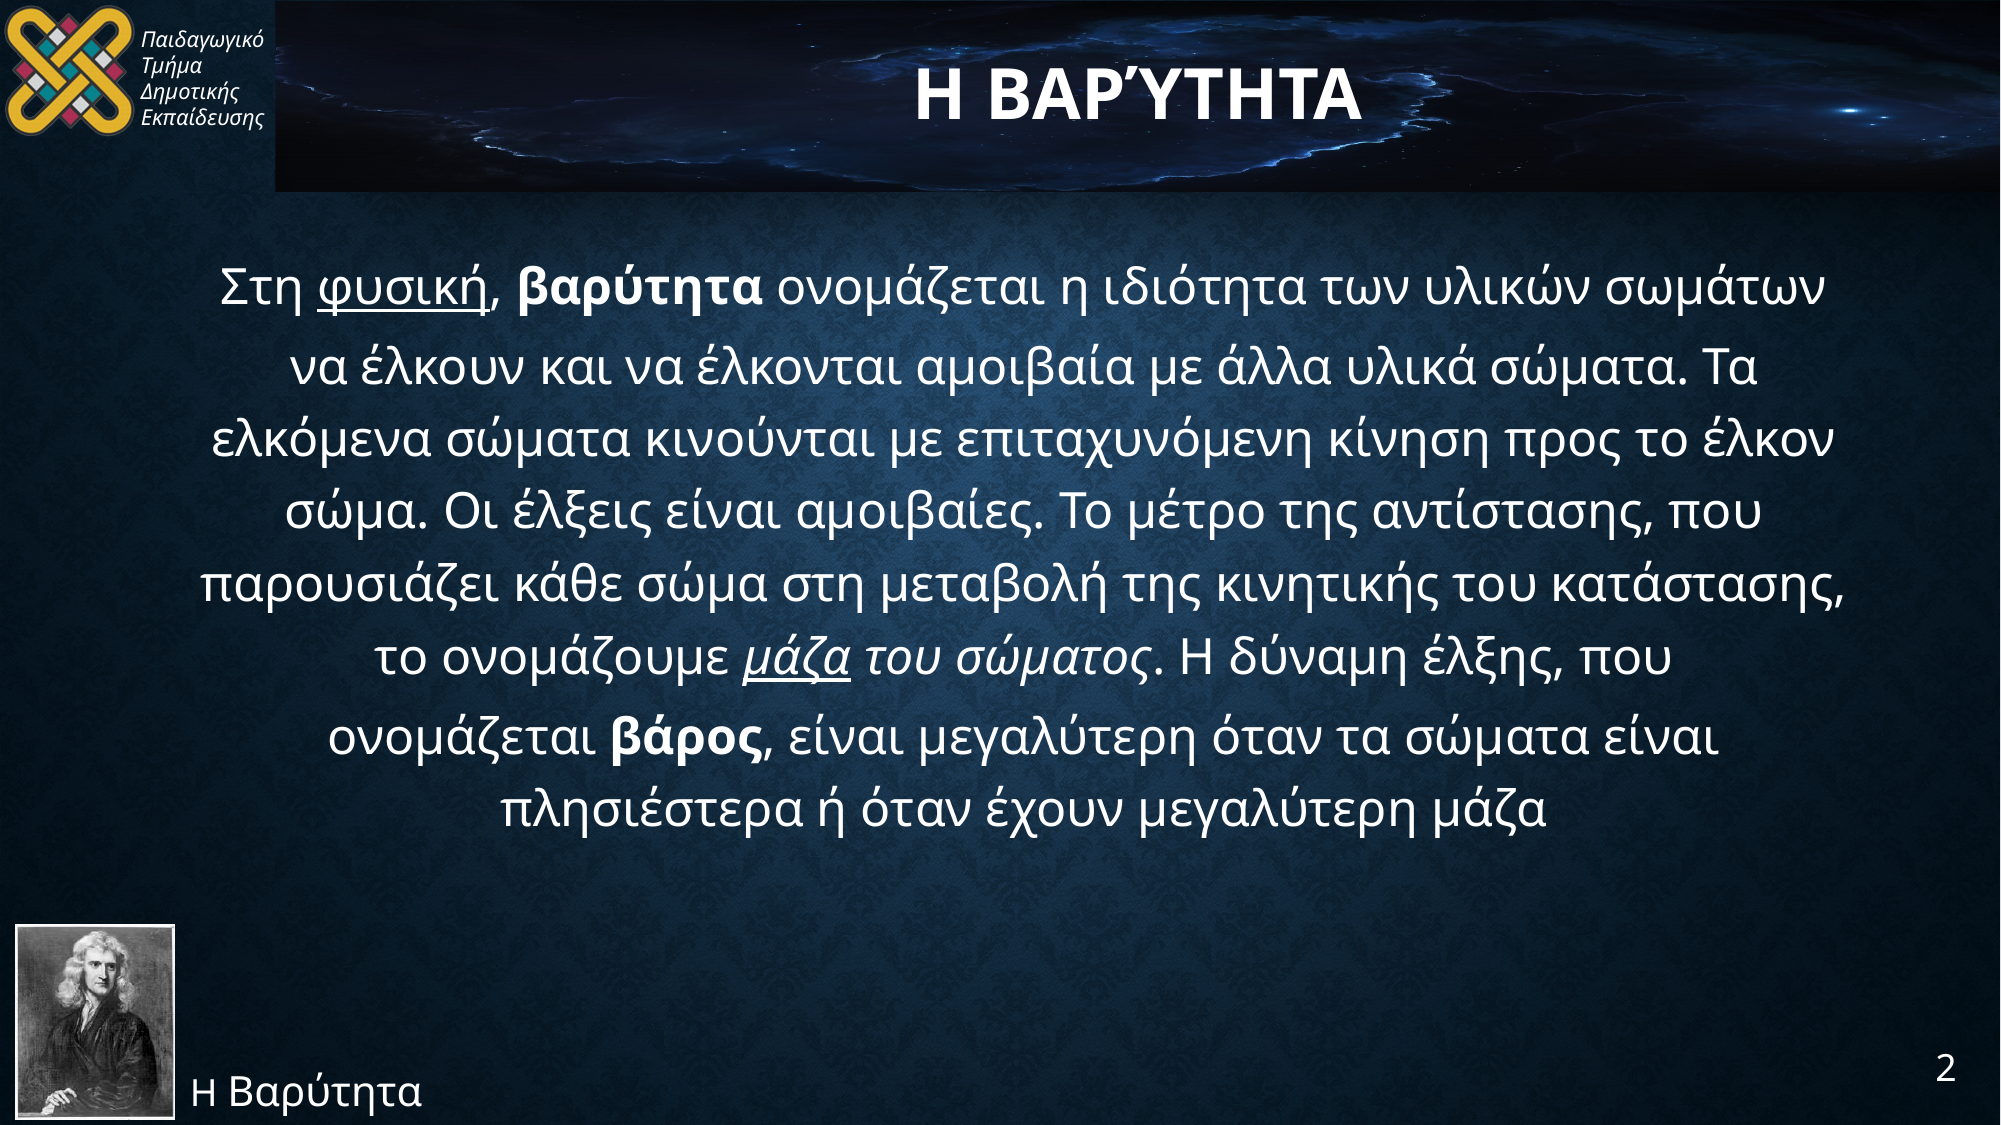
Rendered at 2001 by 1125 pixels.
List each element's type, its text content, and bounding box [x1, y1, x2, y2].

footer Η Βαρύτητα [174, 1059, 445, 1120]
list Στη φυσική, βαρύτητα ονομάζεται η ιδιότητα των υλικών σωμάτων να έλκουν και να έλκονται αμοιβαία με άλλα υλικά σώματα. Τα ελκόμενα σώματα κινούνται με επιταχυνόμενη κίνηση προς το έλκον σώμα. Οι έλξεις είναι αμοιβαίες. Το μέτρο της αντίστασης, που παρουσιάζει κάθε σώμα στη μεταβολή της κινητικής του κατάστασης, το ονομάζουμε μάζα του σώματος. Η δύναμη έλξης, που ονομάζεται βάρος, είναι μεγαλύτερη όταν τα σώματα είναι πλησιέστερα ή όταν έχουν μεγαλύτερη μάζα [174, 233, 1874, 892]
picture [15, 924, 175, 1120]
slide_number 2 [1848, 1039, 1972, 1100]
picture [0, 0, 139, 139]
title Η βαρύτητα [275, 1, 2000, 192]
